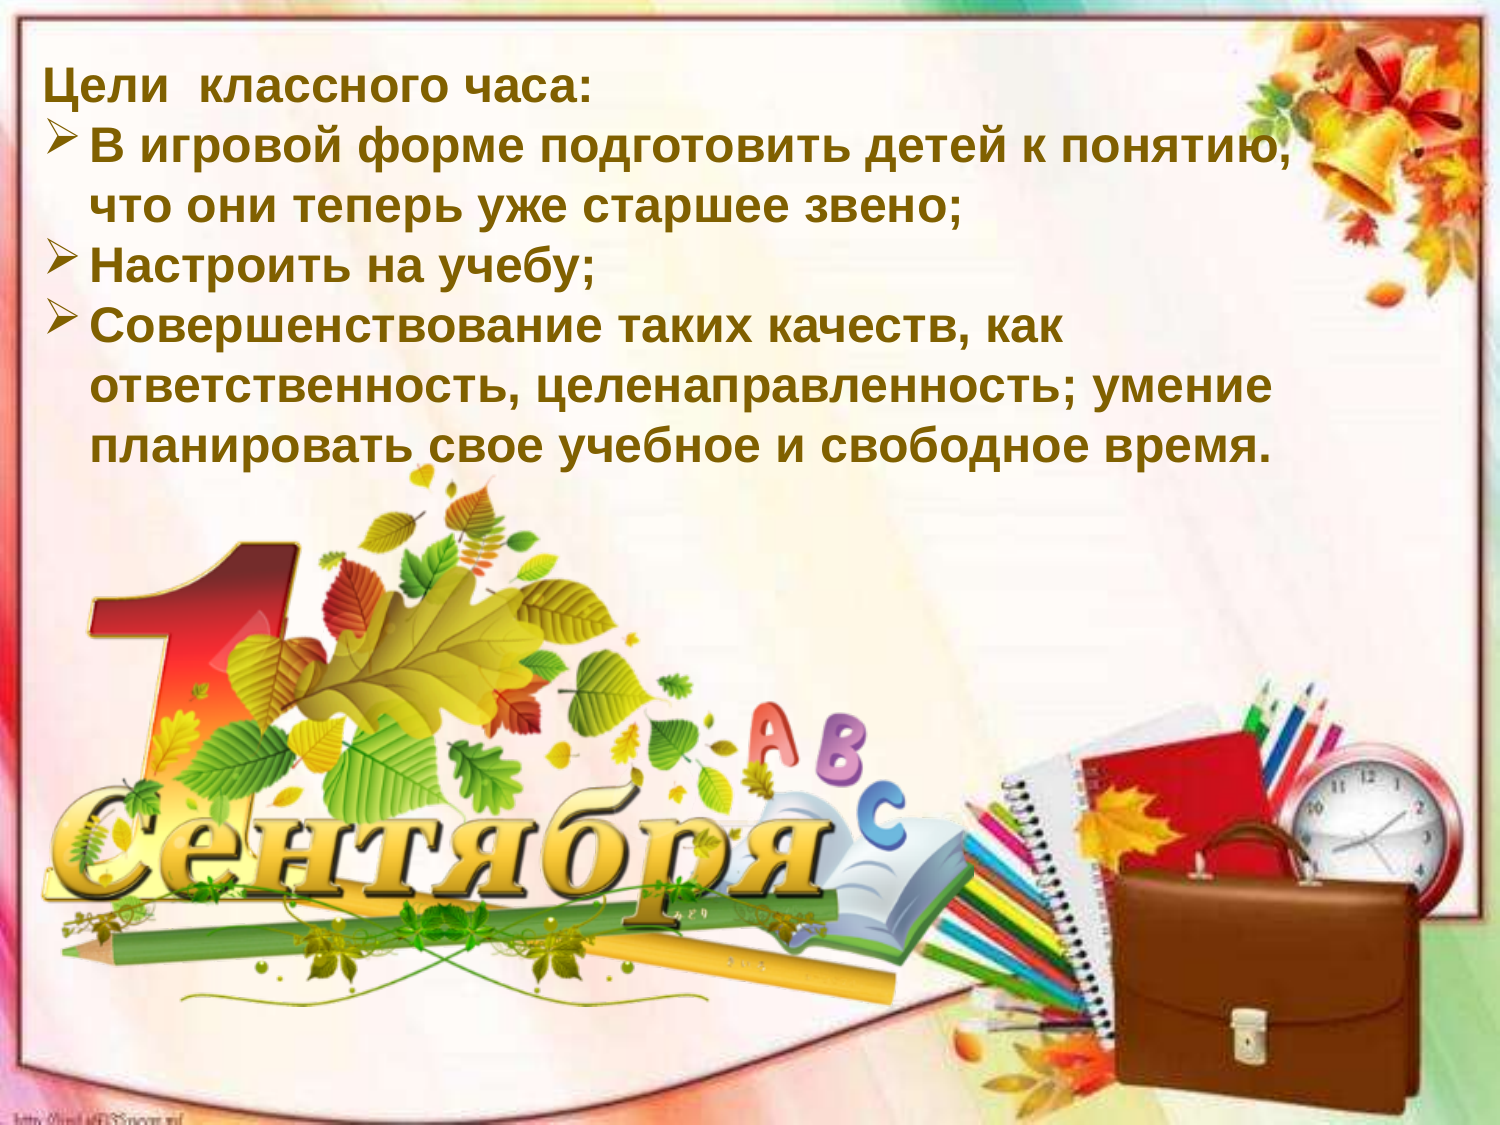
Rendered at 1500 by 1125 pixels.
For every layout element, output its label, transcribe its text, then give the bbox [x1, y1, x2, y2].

text_box Цели классного часа: В игровой форме подготовить детей к понятию, что они теперь уже старшее звено; Настроить на учебу; Совершенствование таких качеств, как ответственность, целенаправленность; умение планировать свое учебное и свободное время. [28, 45, 1341, 480]
picture [0, 0, 1500, 1125]
